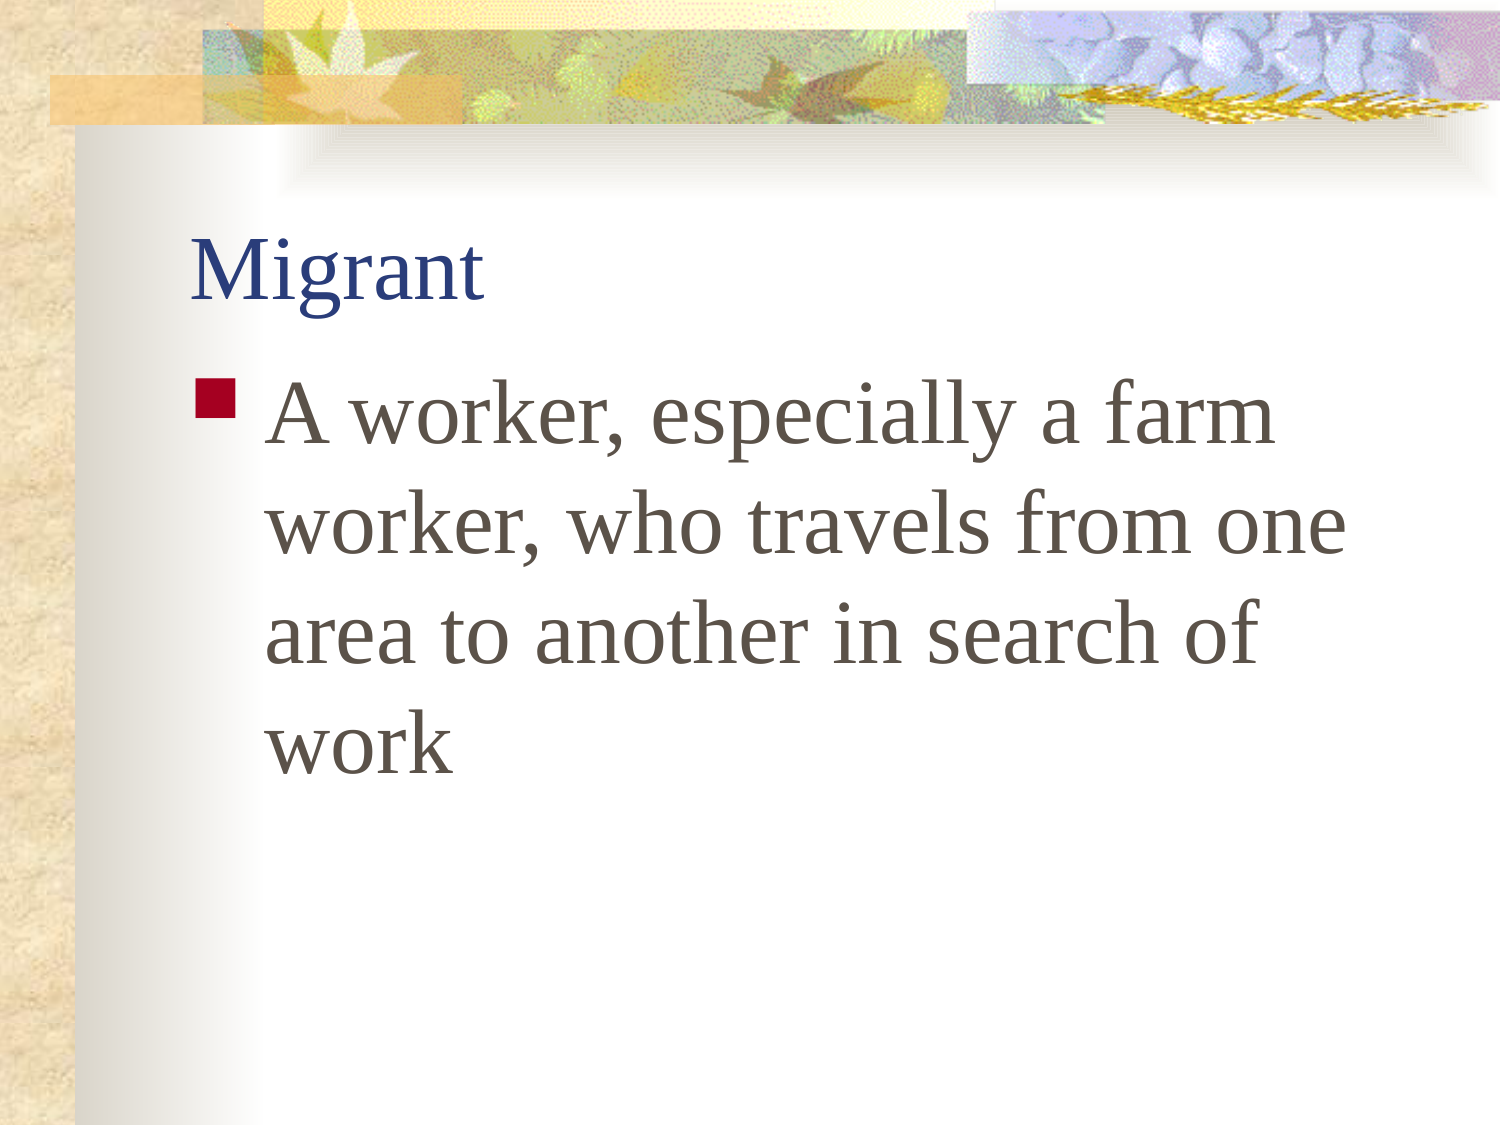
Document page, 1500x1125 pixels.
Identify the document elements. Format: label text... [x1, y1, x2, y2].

list A worker, especially a farm worker, who travels from one area to another in search of work [174, 344, 1451, 1020]
picture [0, 0, 1500, 1125]
title Migrant [174, 137, 1451, 326]
